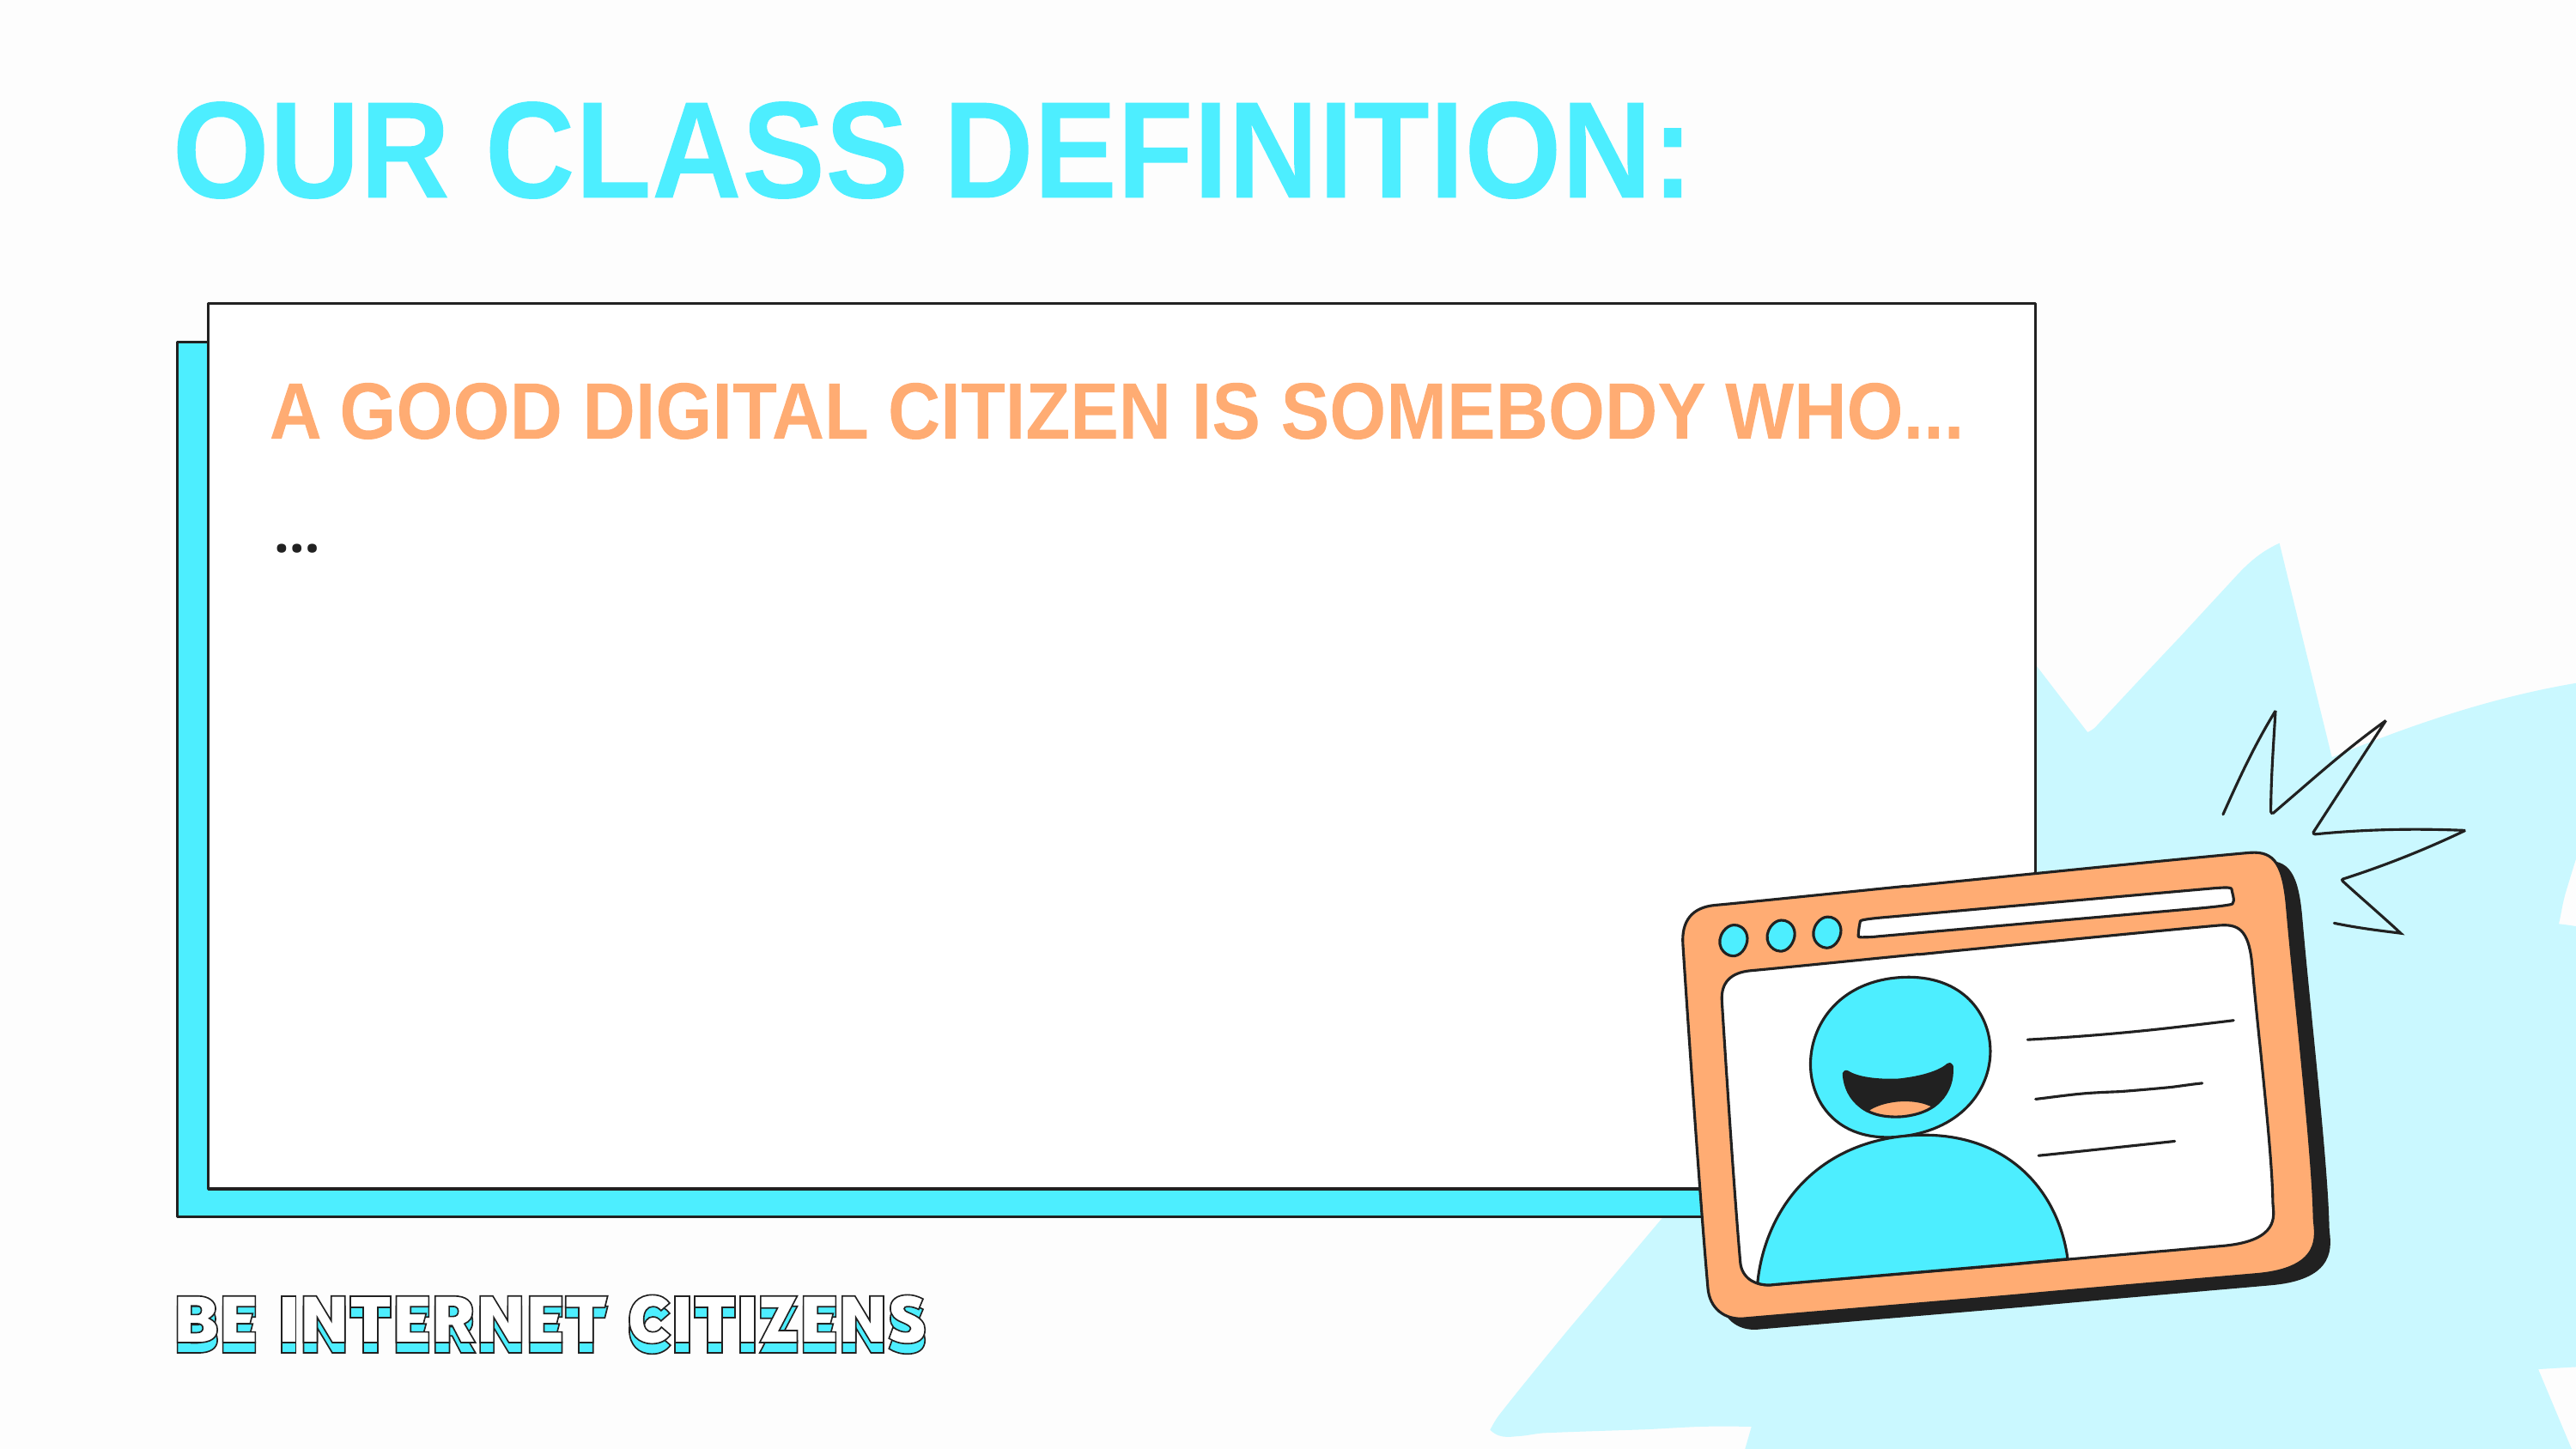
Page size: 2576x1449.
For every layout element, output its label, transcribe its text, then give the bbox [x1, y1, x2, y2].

text_box [1490, 543, 2576, 1449]
text_box [177, 342, 1688, 1217]
text_box … [261, 486, 1988, 577]
text_box [208, 303, 2036, 1190]
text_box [1692, 870, 2320, 1310]
